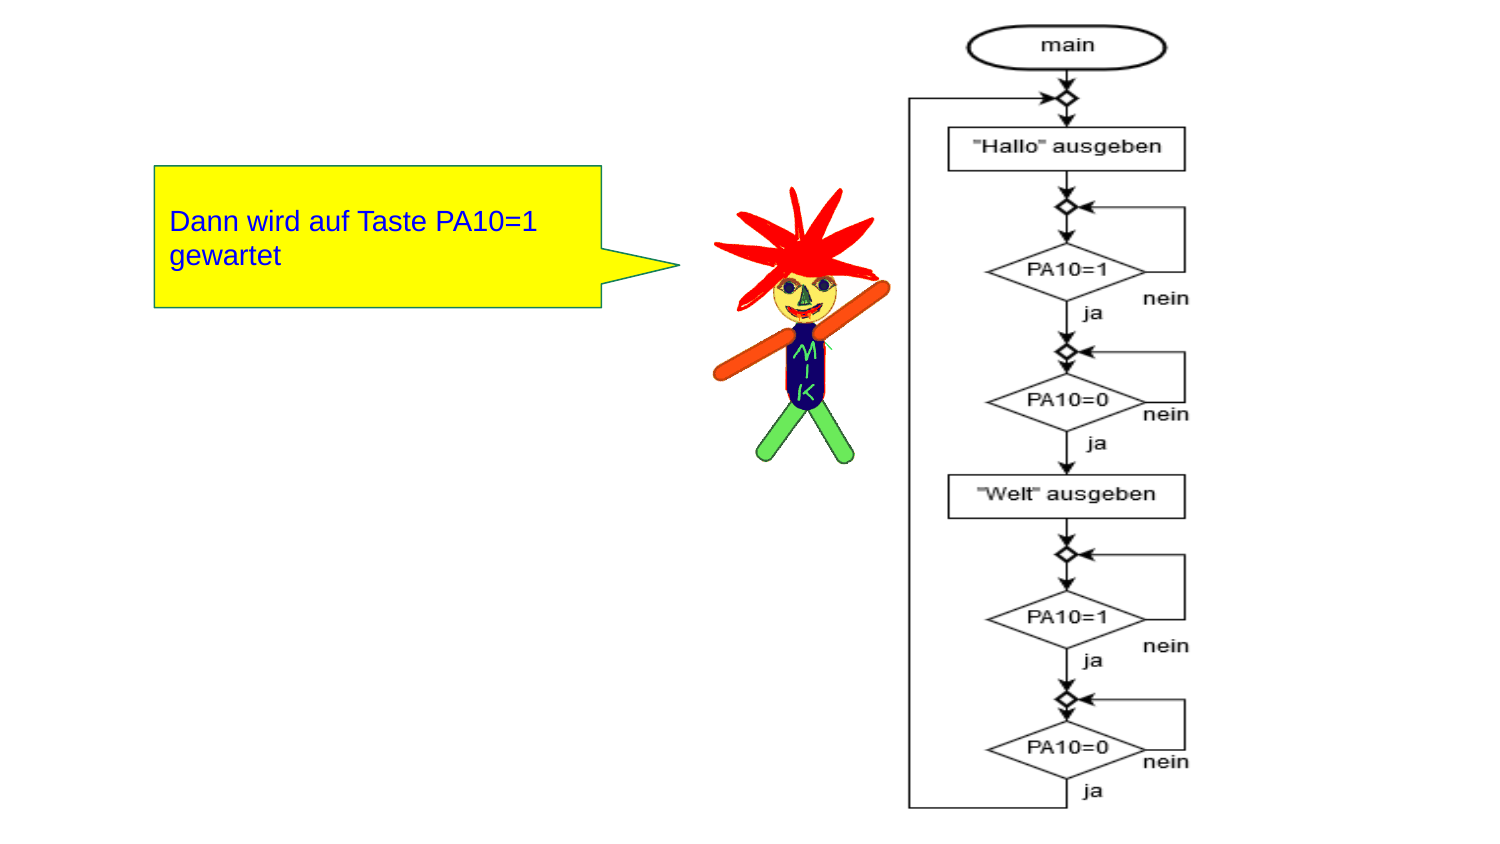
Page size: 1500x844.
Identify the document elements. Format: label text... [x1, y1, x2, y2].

picture [694, 24, 1206, 819]
text_box Dann wird auf Taste PA10=1 gewartet [154, 165, 680, 308]
